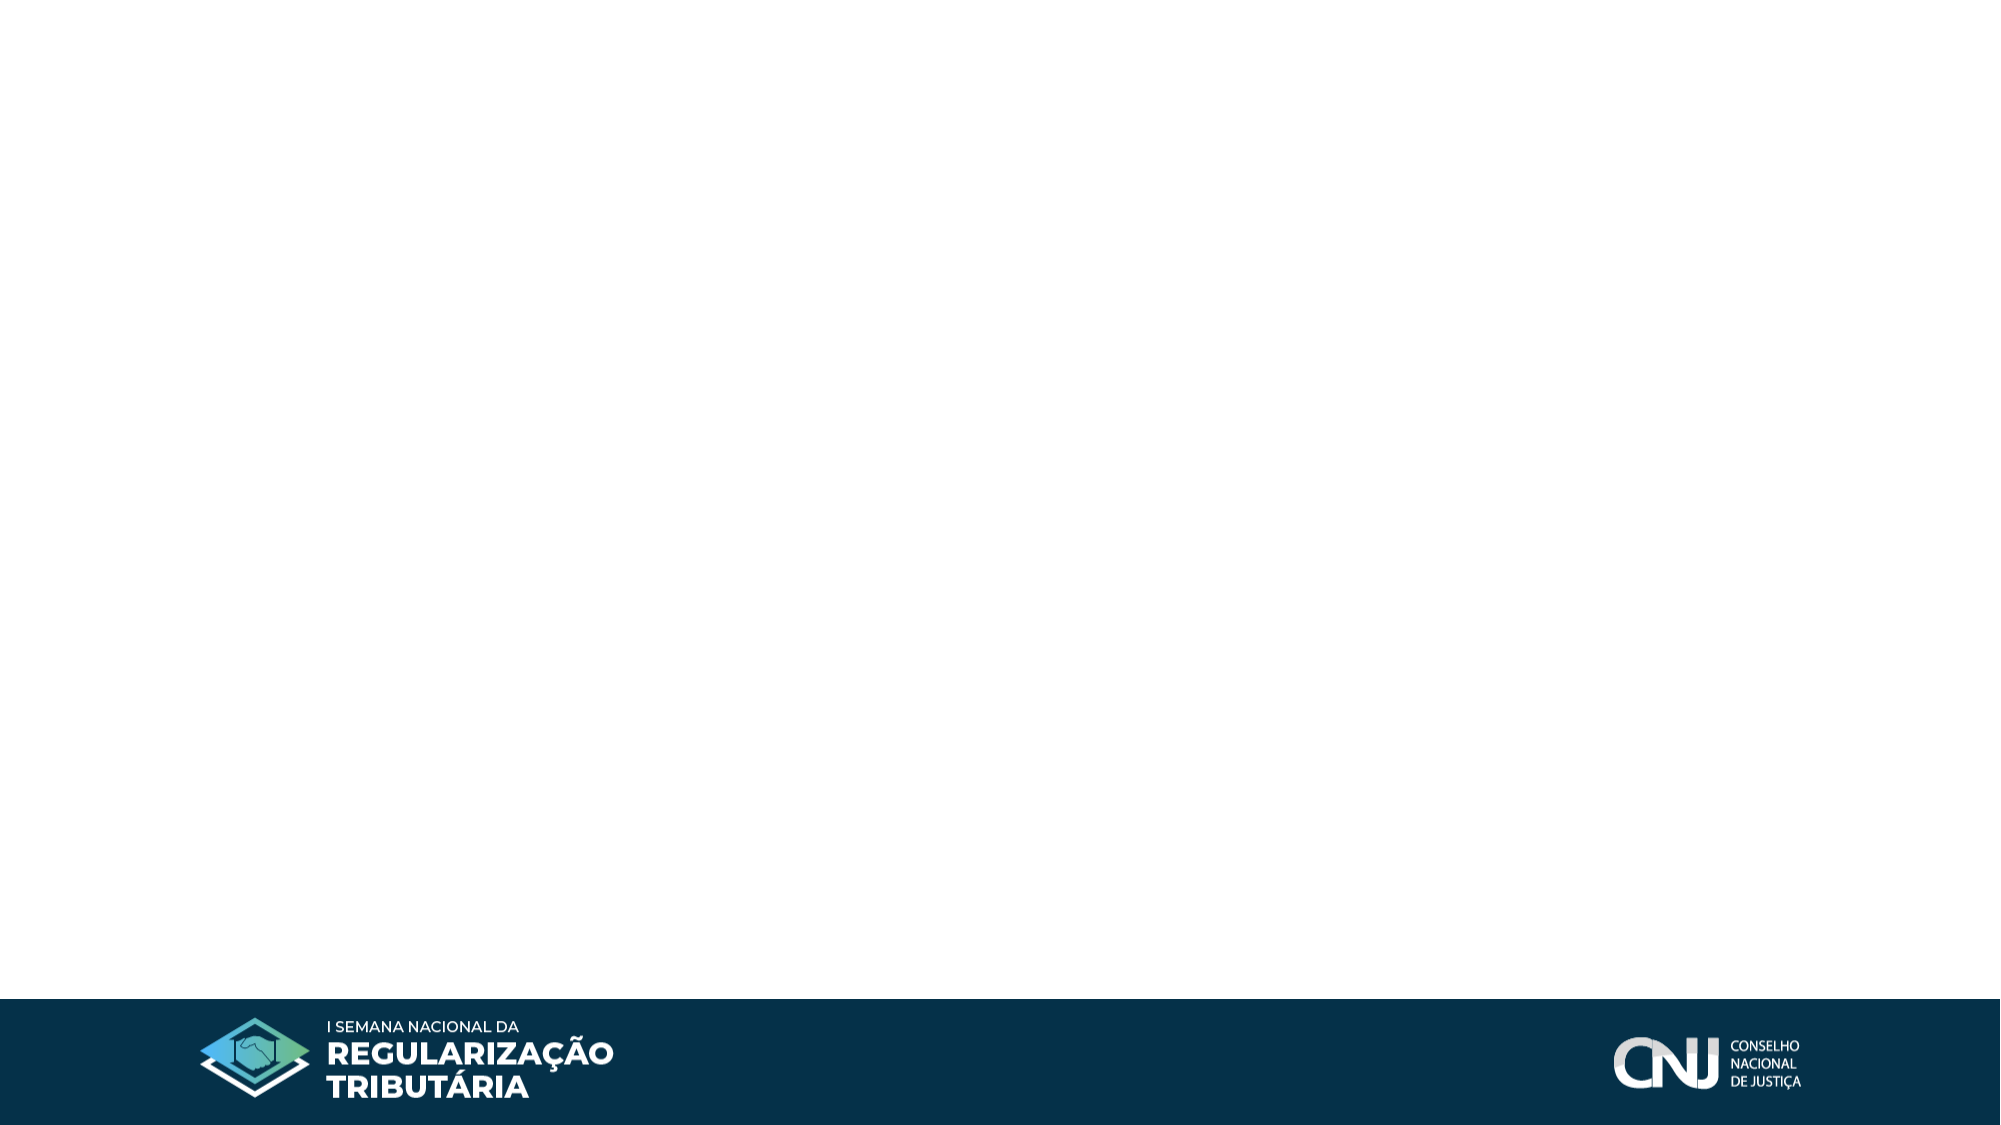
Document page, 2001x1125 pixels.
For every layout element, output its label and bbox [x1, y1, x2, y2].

picture [0, 999, 2000, 1125]
